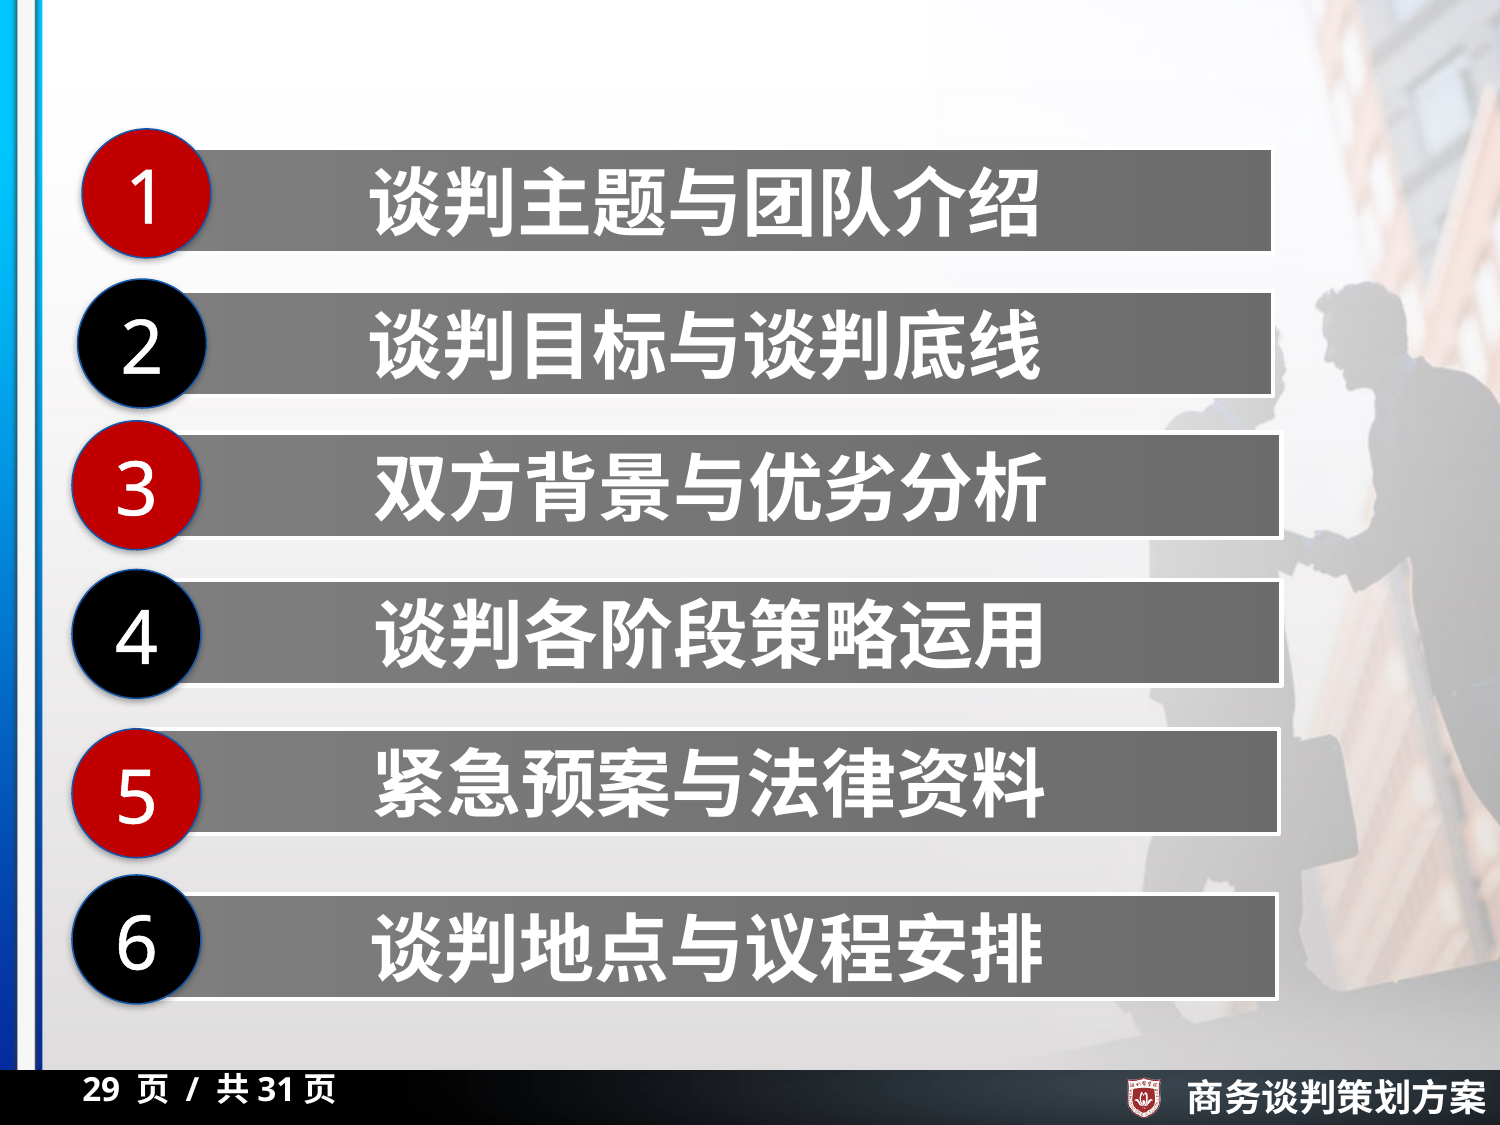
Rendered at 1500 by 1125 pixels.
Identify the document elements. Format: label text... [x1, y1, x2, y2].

text_box 3 [71, 420, 202, 551]
text_box 6 [71, 874, 202, 1005]
text_box 谈判主题与团队介绍 [184, 146, 1275, 255]
text_box 1 [81, 128, 212, 259]
text_box 谈判地点与议程安排 [174, 892, 1279, 1001]
text_box 双方背景与优劣分析 [174, 430, 1284, 540]
slide_number 29 页 / 共31页 [0, 1063, 352, 1119]
text_box 2 [76, 278, 208, 409]
picture [0, 0, 1500, 1125]
text_box 紧急预案与法律资料 [142, 727, 1281, 836]
text_box 谈判各阶段策略运用 [174, 578, 1284, 688]
text_box 谈判目标与谈判底线 [180, 289, 1275, 398]
text_box 4 [71, 568, 202, 700]
text_box 5 [71, 728, 202, 859]
